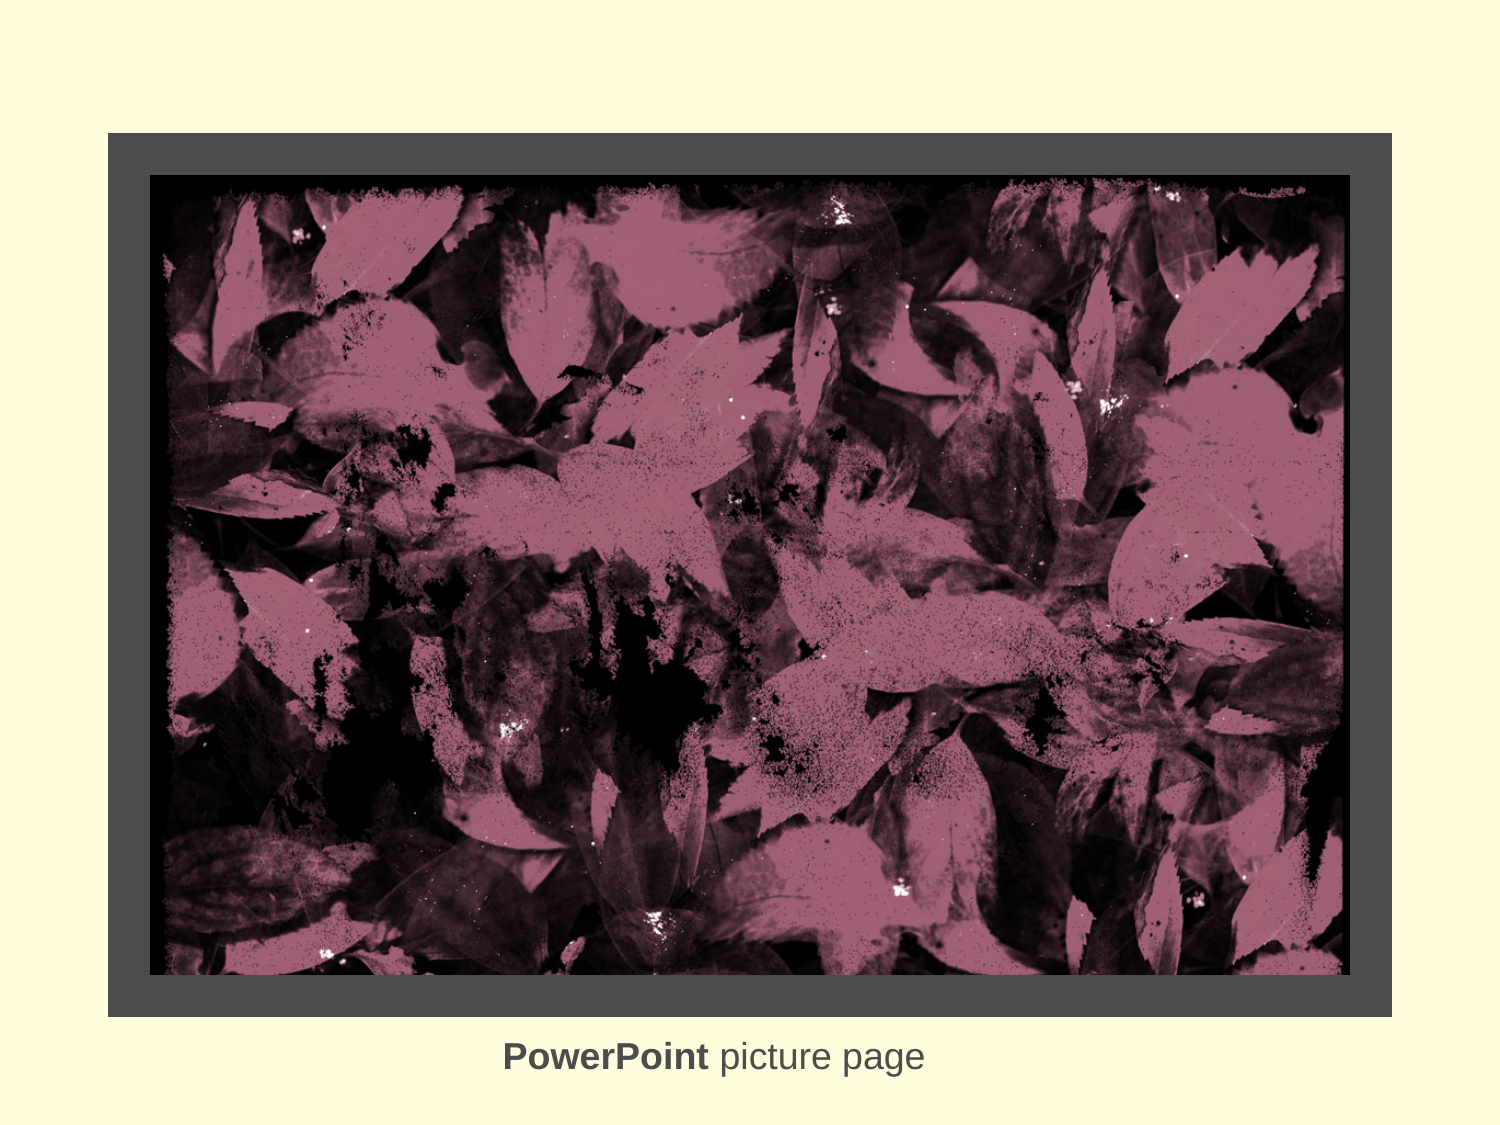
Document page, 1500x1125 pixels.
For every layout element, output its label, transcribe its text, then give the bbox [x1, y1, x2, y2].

text_box [0, 0, 1500, 1125]
picture [149, 174, 1350, 976]
text_box PowerPoint picture page [487, 1024, 941, 1085]
